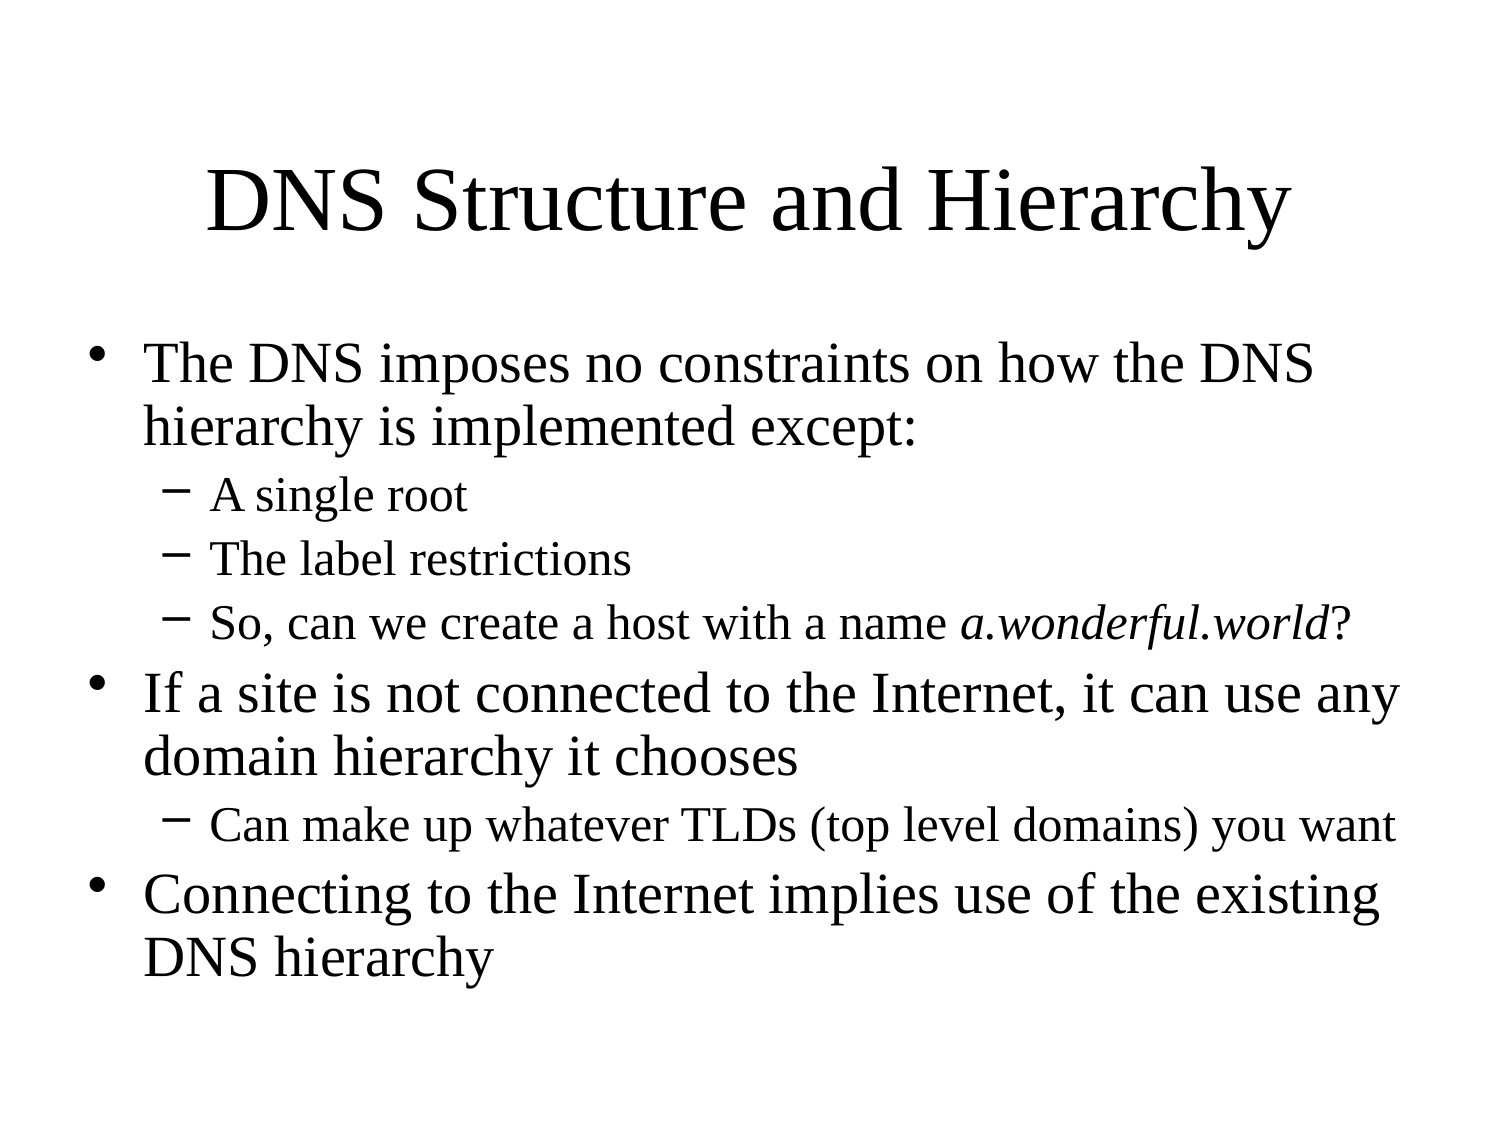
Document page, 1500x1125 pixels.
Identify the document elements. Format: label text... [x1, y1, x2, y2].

title DNS Structure and Hierarchy [112, 99, 1388, 288]
list The DNS imposes no constraints on how the DNS hierarchy is implemented except: A single root The label restrictions So, can we create a host with a name a.wonderful.world? If a site is not connected to the Internet, it can use any domain hierarchy it chooses Can make up whatever TLDs (top level domains) you want Connecting to the Internet implies use of the existing DNS hierarchy [72, 324, 1443, 1000]
